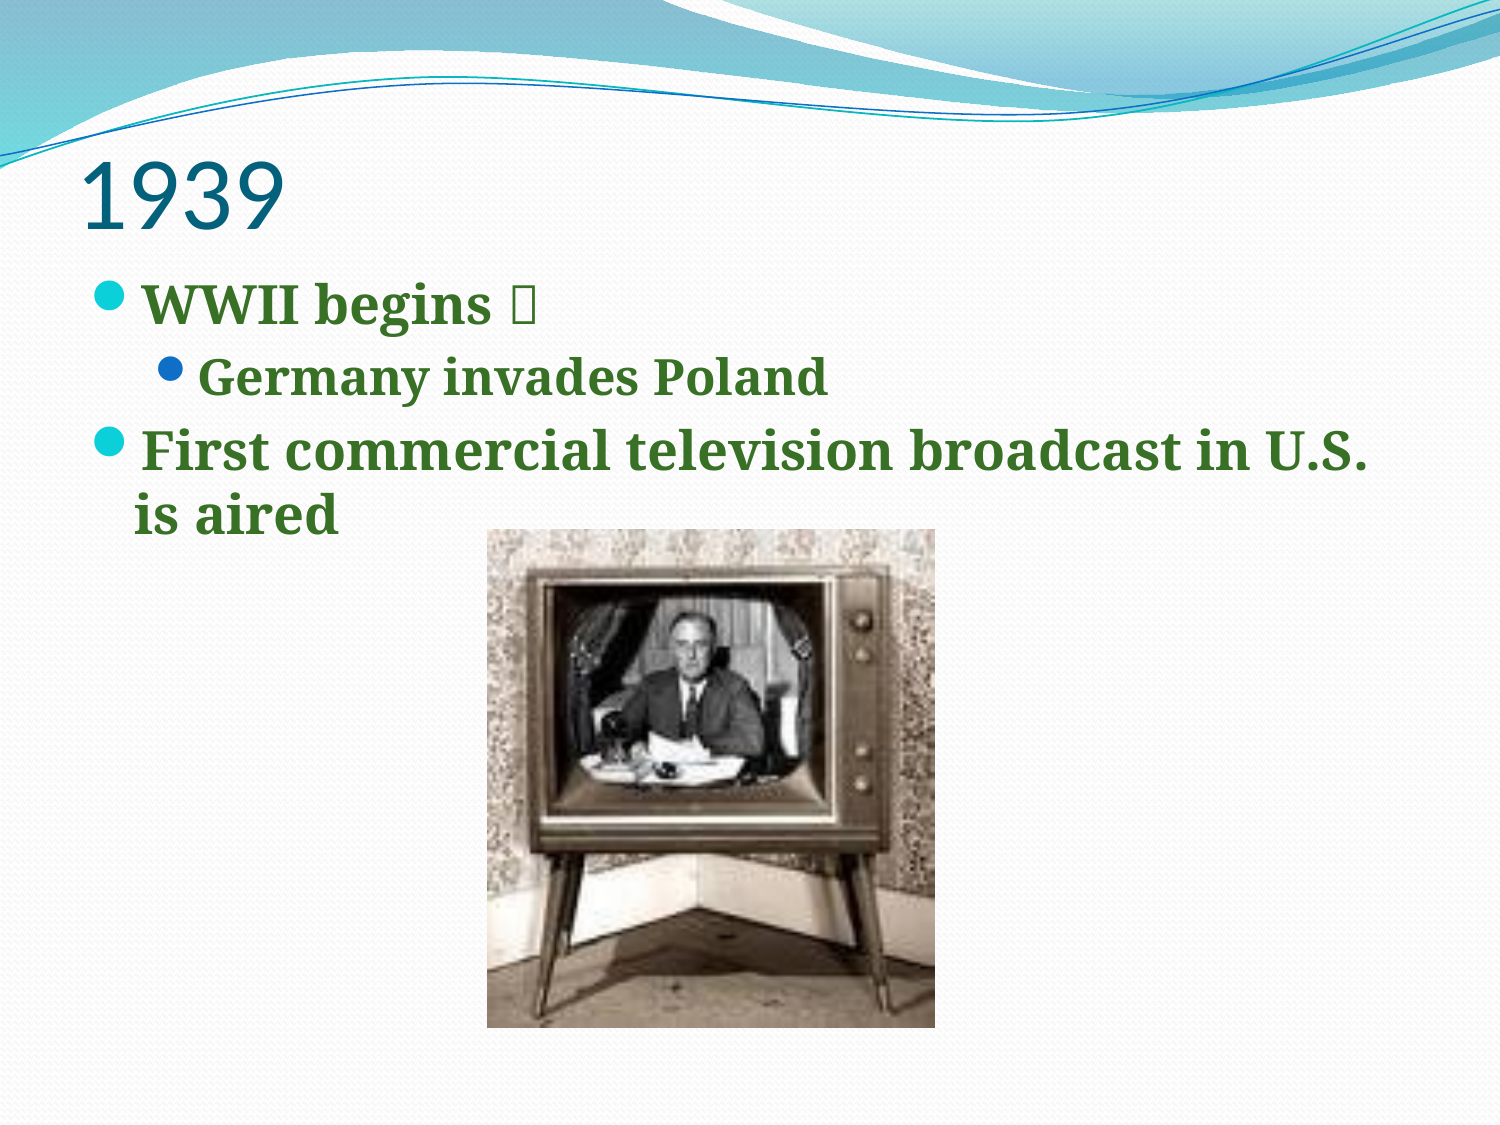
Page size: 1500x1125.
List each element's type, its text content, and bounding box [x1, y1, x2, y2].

list WWII begins  Germany invades Poland First commercial television broadcast in U.S. is aired [74, 262, 1426, 1038]
picture [487, 528, 935, 1028]
title 1939 [74, 115, 1426, 251]
